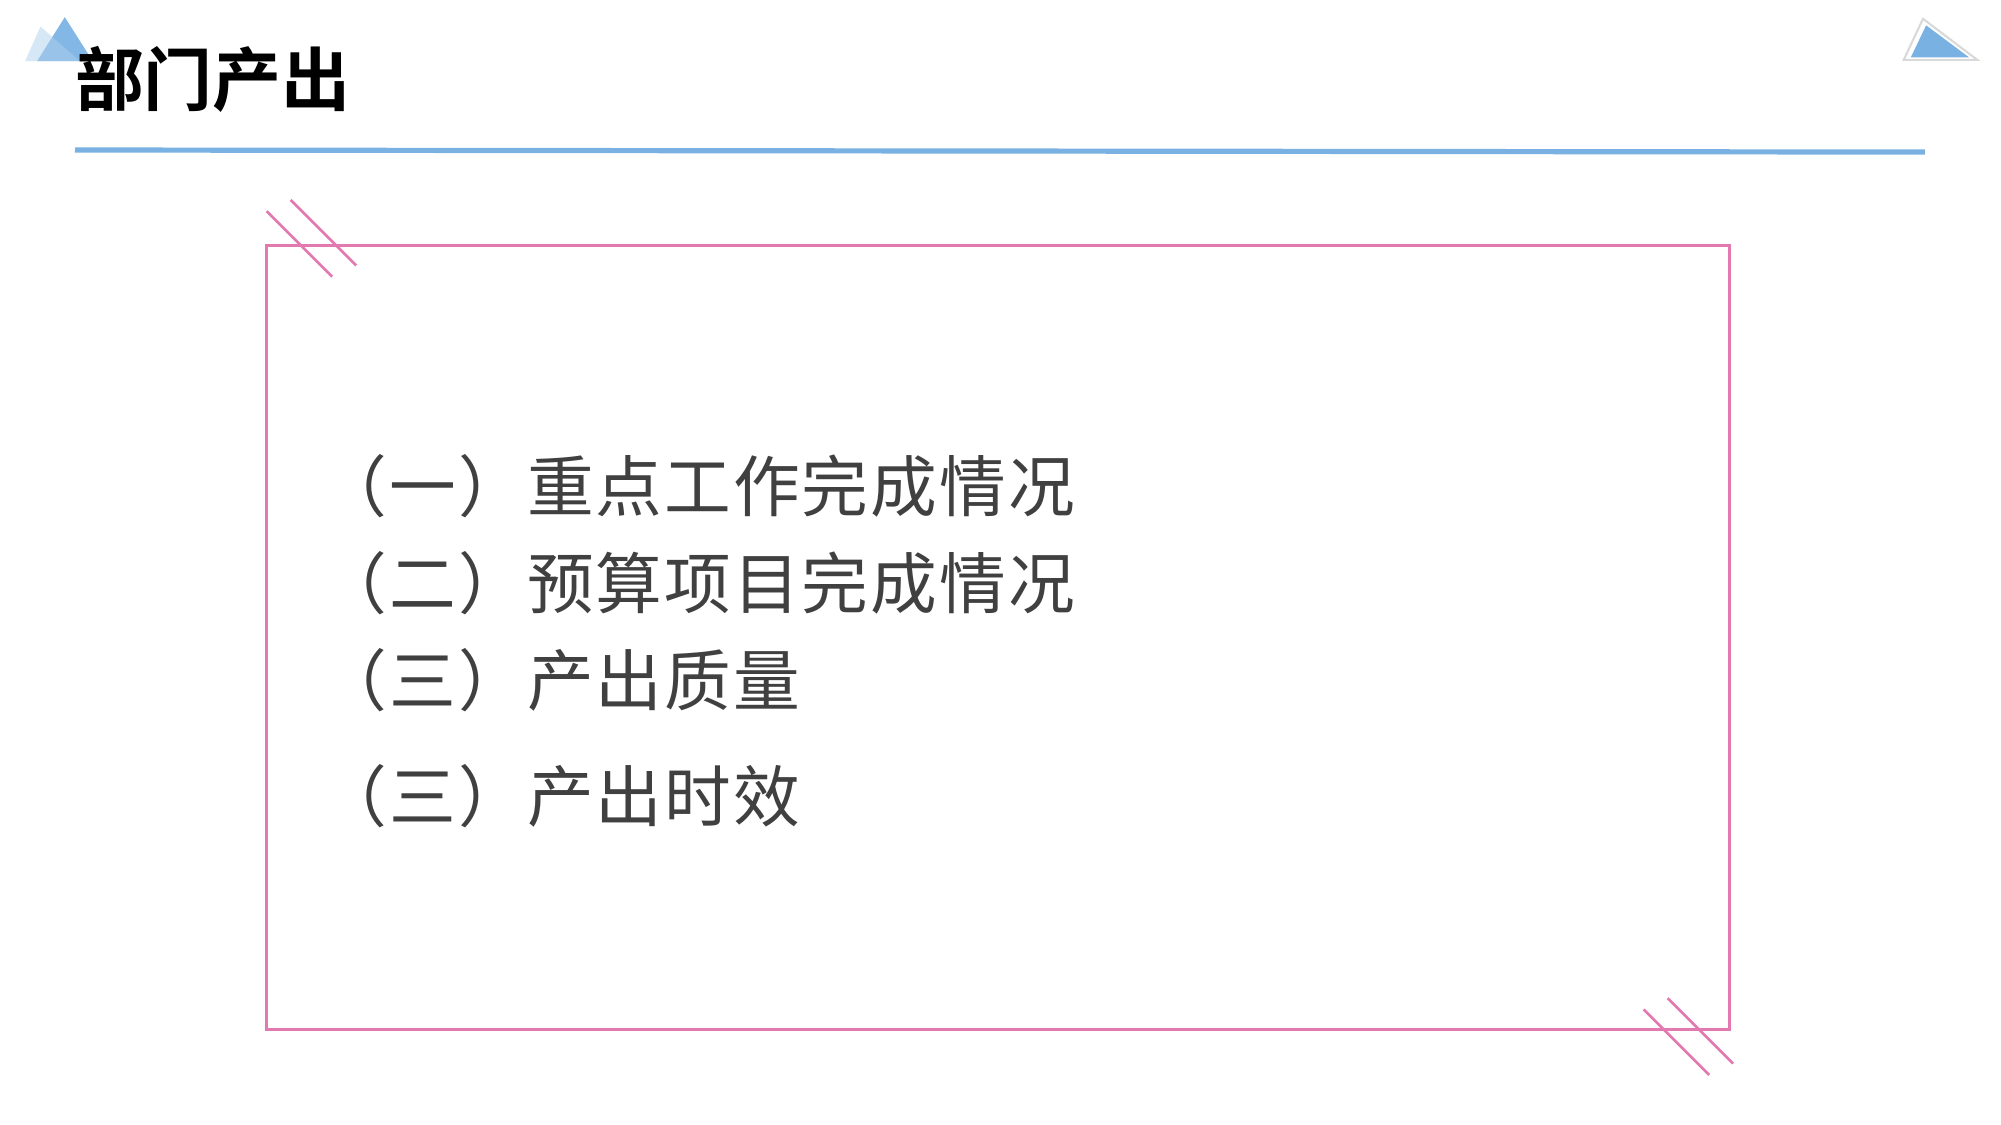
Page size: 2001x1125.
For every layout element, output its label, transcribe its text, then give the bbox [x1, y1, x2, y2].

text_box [1643, 1009, 1710, 1075]
text_box 部门产出 [75, 62, 1925, 125]
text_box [74, 149, 1925, 153]
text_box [1667, 998, 1734, 1064]
text_box [266, 244, 1730, 1030]
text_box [266, 211, 333, 277]
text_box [25, 17, 1978, 62]
text_box （一）重点工作完成情况 （二）预算项目完成情况 （三）产出质量 （三）产出时效 [310, 283, 1686, 991]
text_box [290, 199, 357, 266]
